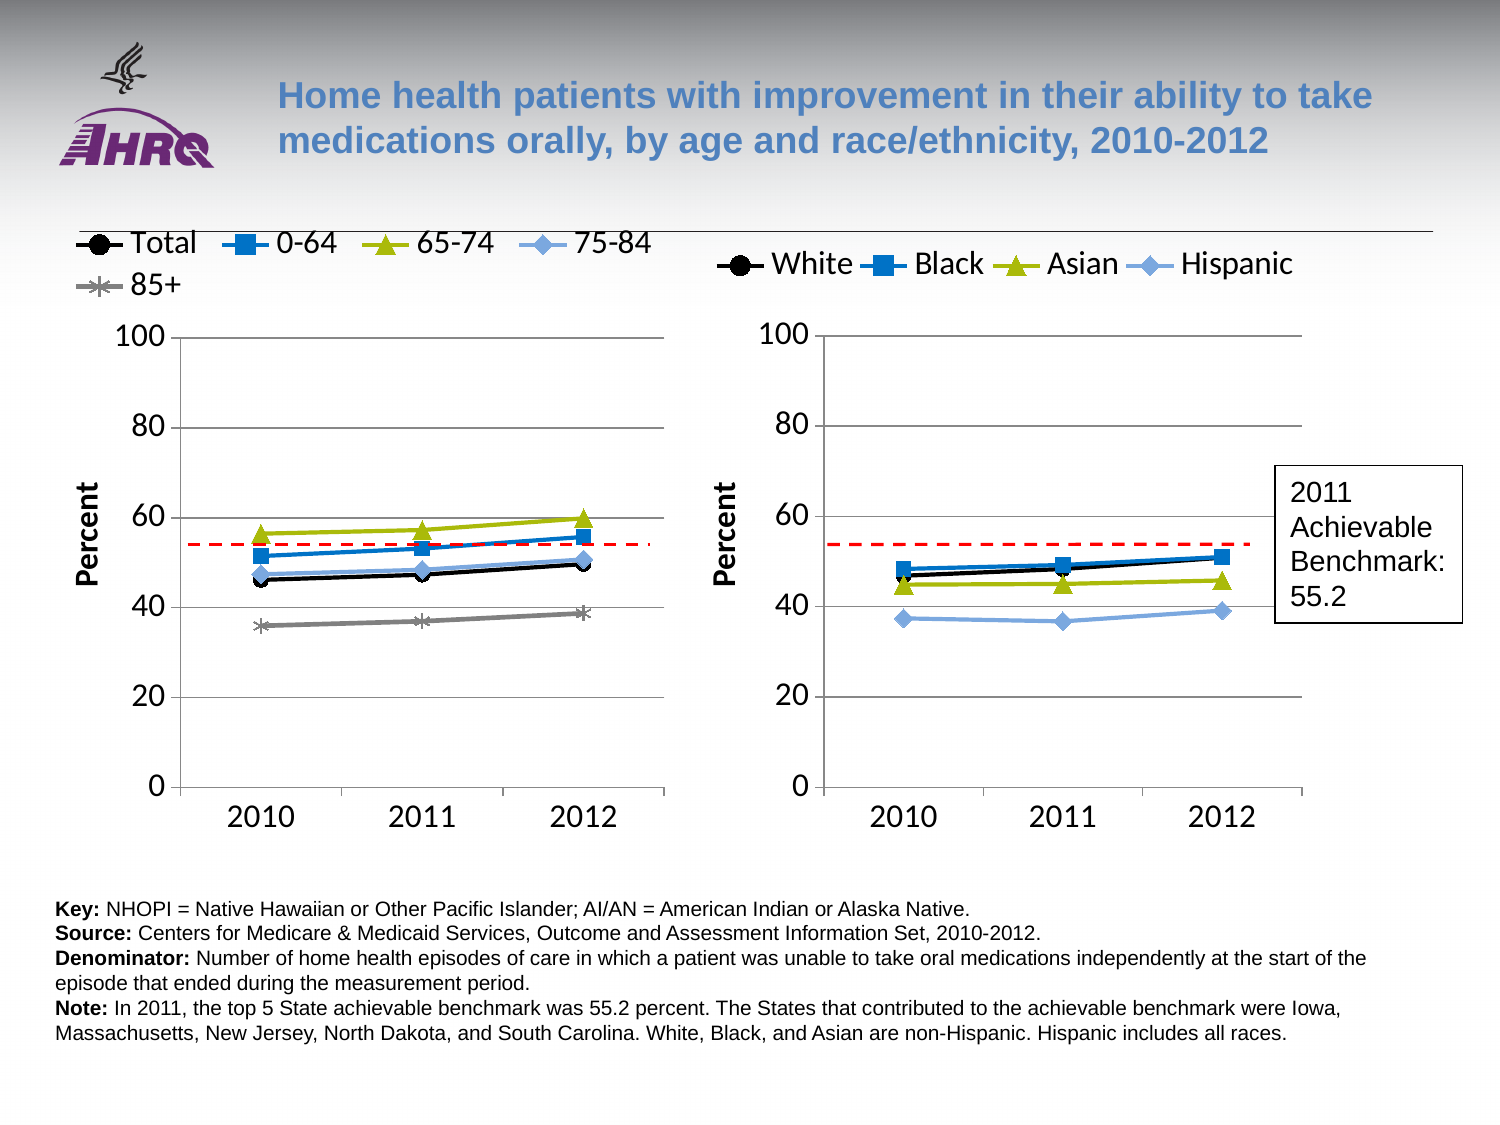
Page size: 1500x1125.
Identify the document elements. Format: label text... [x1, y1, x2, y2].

chart [699, 218, 1316, 864]
chart [62, 218, 678, 864]
text_box 2011 Achievable Benchmark: 55.2 [1320, 465, 1463, 623]
picture [0, 0, 1500, 1125]
text_box Key: NHOPI = Native Hawaiian or Other Pacific Islander; AI/AN = American Indian or Alaska Native. Source: Centers for Medicare & Medicaid Services, Outcome and Assessment Information Set, 2010-2012. Denominator: Number of home health episodes of care in which a patient was unable to take oral medications independently at the start of the episode that ended during the measurement period. Note: In 2011, the top 5 State achievable benchmark was 55.2 percent. The States that contributed to the achievable benchmark were Iowa, Massachusetts, New Jersey, North Dakota, and South Carolina. White, Black, and Asian are non-Hispanic. Hispanic includes all races. [40, 887, 1441, 1123]
title Home health patients with improvement in their ability to take medications orally, by age and race/ethnicity, 2010-2012 [262, 45, 1425, 188]
